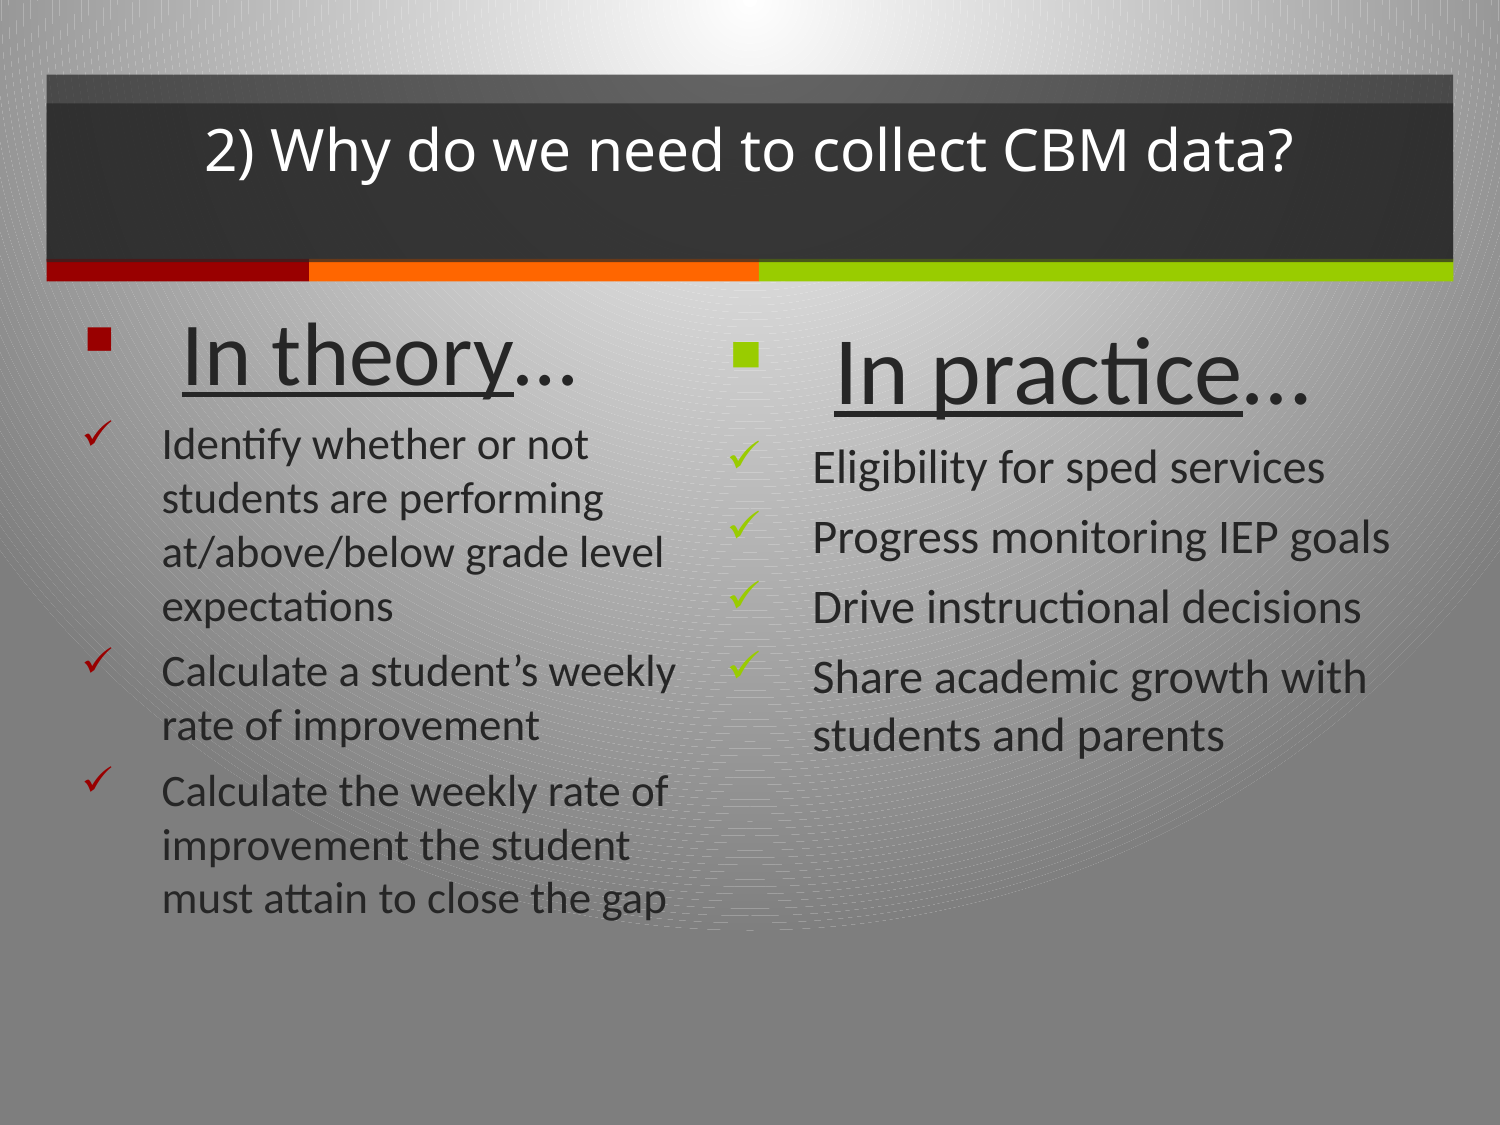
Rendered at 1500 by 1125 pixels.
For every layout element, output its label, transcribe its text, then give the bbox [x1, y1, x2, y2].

list In theory… Identify whether or not students are performing at/above/below grade level expectations Calculate a student’s weekly rate of improvement Calculate the weekly rate of improvement the student must attain to close the gap [66, 262, 712, 1005]
list In practice… Eligibility for sped services Progress monitoring IEP goals Drive instructional decisions Share academic growth with students and parents [711, 299, 1429, 1005]
title 2) Why do we need to collect CBM data? [46, 103, 1454, 263]
